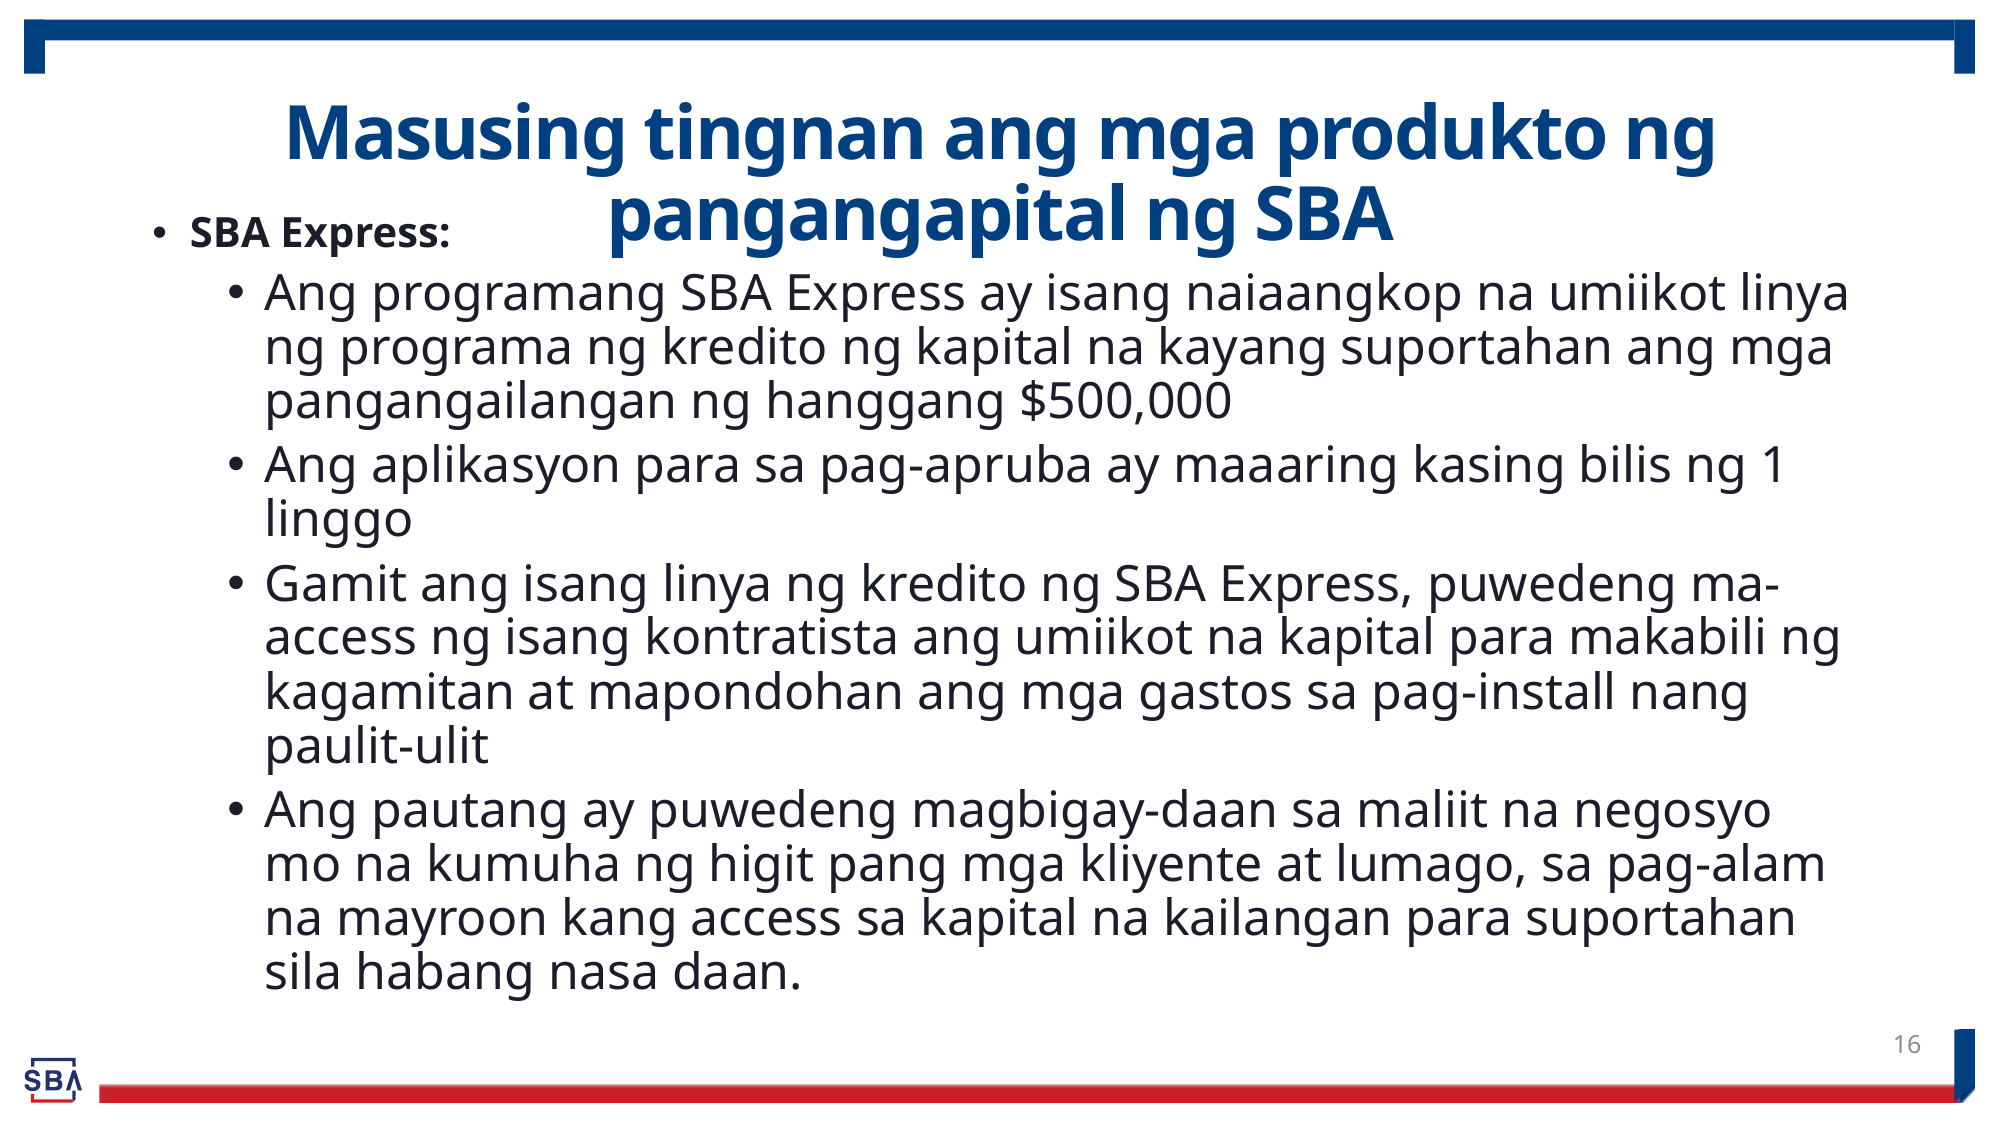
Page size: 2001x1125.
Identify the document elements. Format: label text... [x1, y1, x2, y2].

title Masusing tingnan ang mga produkto ng pangangapital ng SBA [137, 87, 1863, 186]
slide_number 16 [1486, 1016, 1937, 1076]
list SBA Express: Ang programang SBA Express ay isang naiaangkop na umiikot linya ng programa ng kredito ng kapital na kayang suportahan ang mga pangangailangan ng hanggang $500,000 Ang aplikasyon para sa pag-apruba ay maaaring kasing bilis ng 1 linggo Gamit ang isang linya ng kredito ng SBA Express, puwedeng ma-access ng isang kontratista ang umiikot na kapital para makabili ng kagamitan at mapondohan ang mga gastos sa pag-install nang paulit-ulit Ang pautang ay puwedeng magbigay-daan sa maliit na negosyo mo na kumuha ng higit pang mga kliyente at lumago, sa pag-alam na mayroon kang access sa kapital na kailangan para suportahan sila habang nasa daan. [137, 204, 1875, 990]
